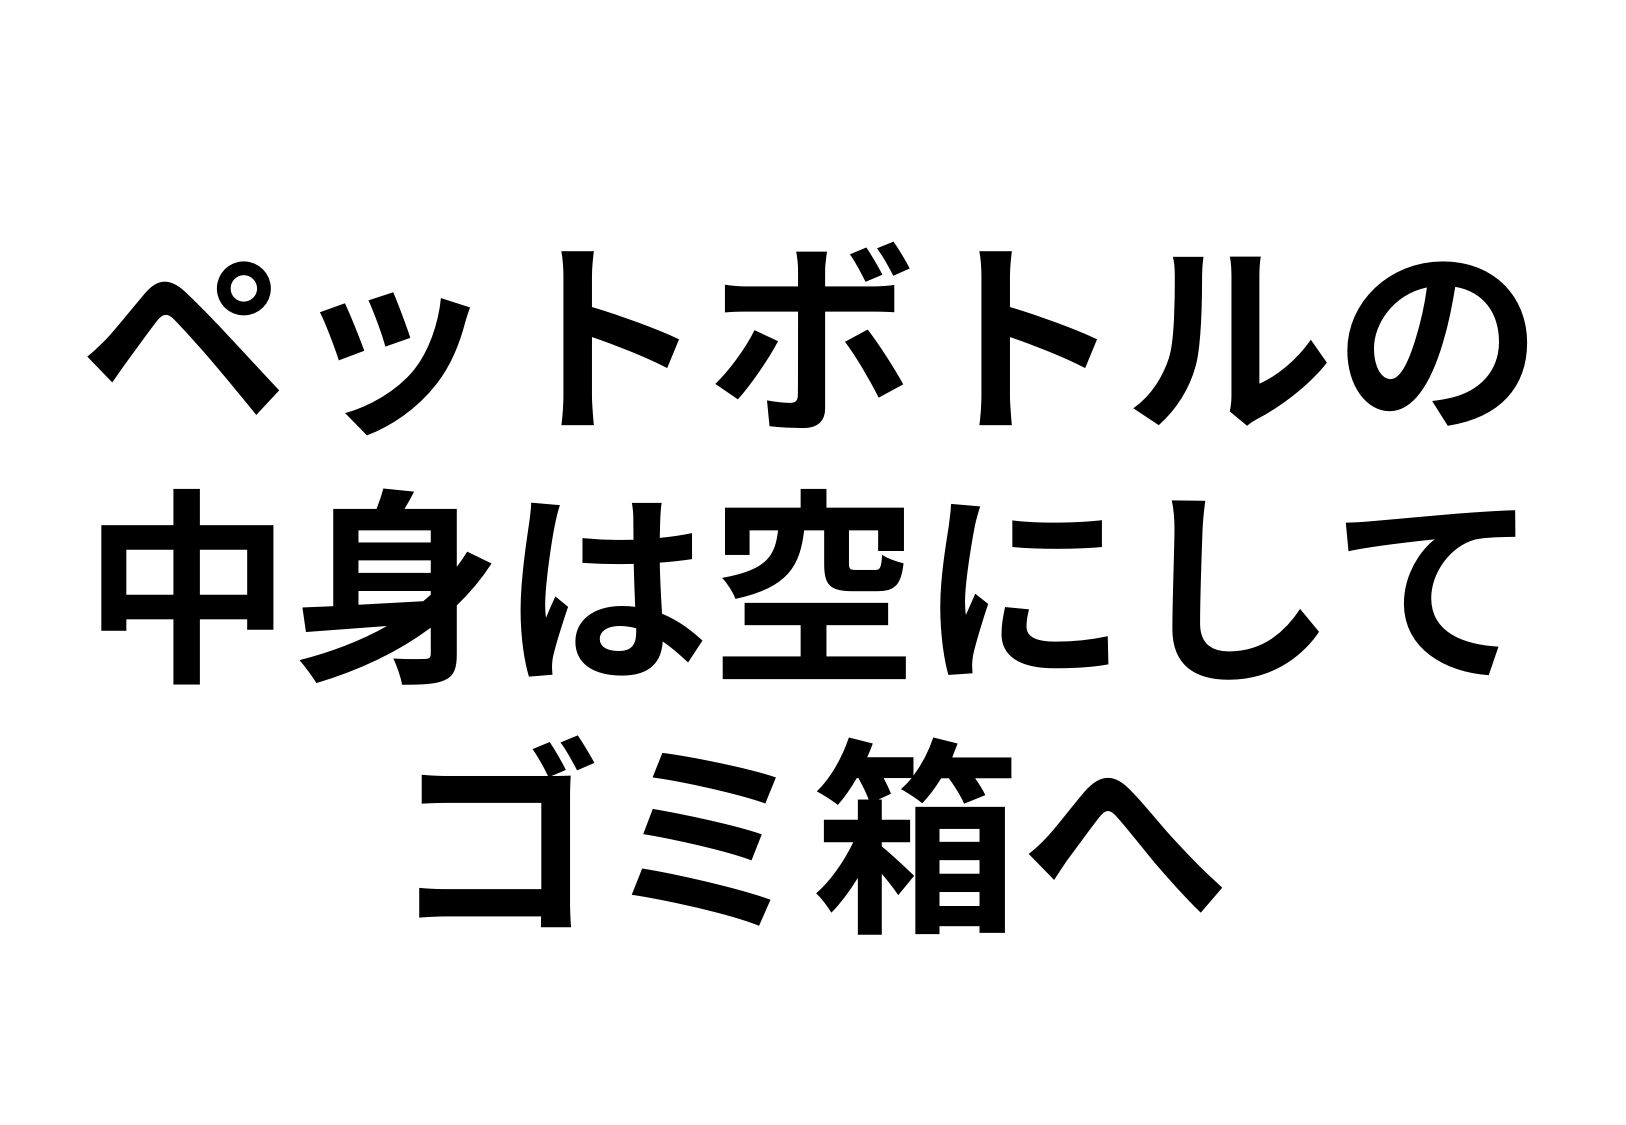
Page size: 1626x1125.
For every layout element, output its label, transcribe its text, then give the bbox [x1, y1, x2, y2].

text_box ペットボトルの 中身は空にして ゴミ箱へ [0, 201, 1625, 966]
